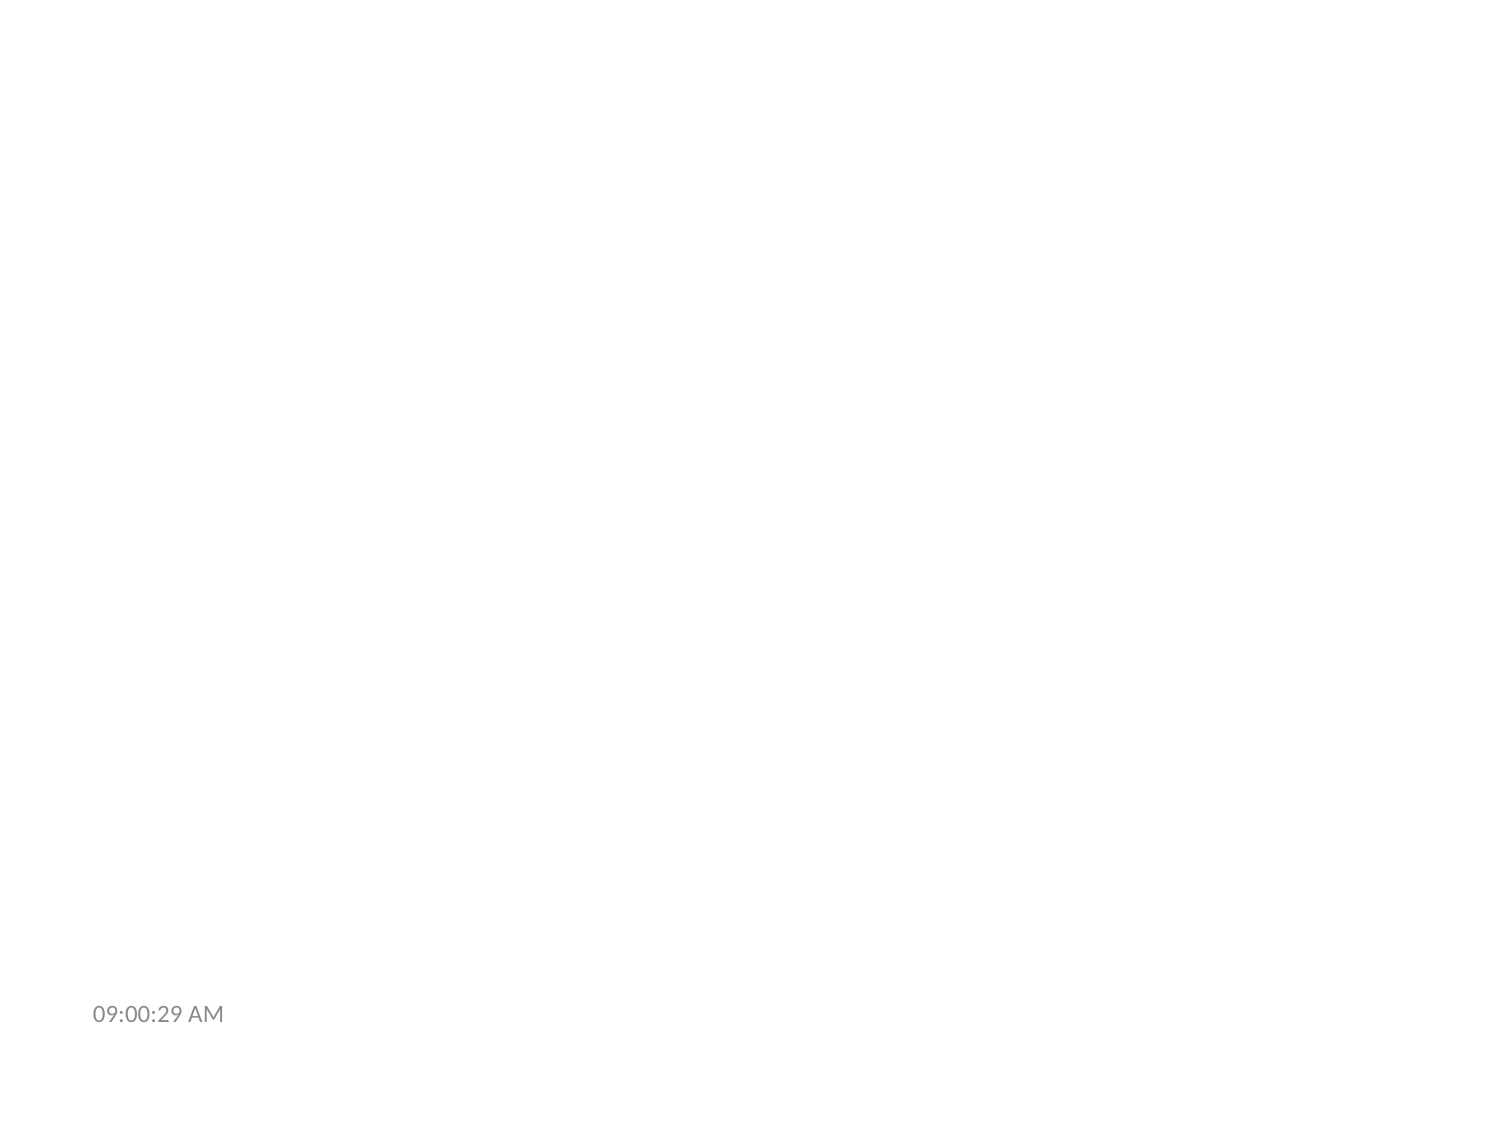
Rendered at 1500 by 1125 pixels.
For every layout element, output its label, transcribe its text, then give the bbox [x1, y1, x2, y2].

text_box 3:35:09 PM [77, 982, 428, 1043]
